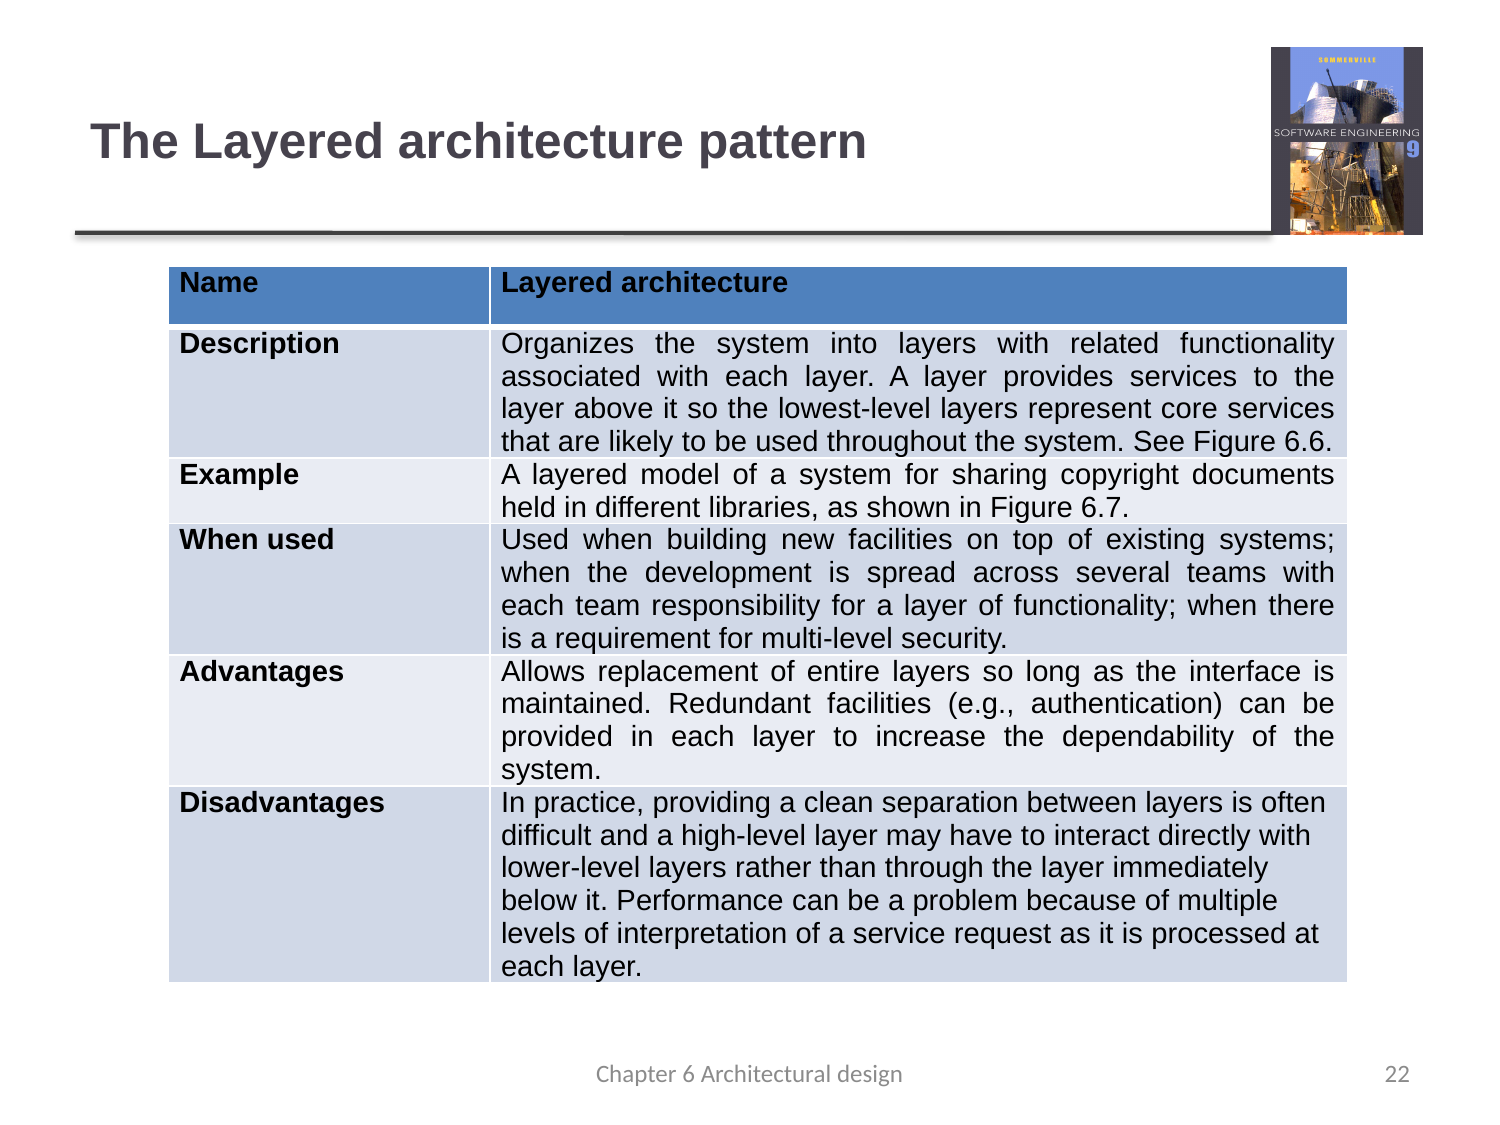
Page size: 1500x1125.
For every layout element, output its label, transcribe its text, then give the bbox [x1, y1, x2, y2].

table_header Name [169, 267, 489, 324]
table_cell Organizes the system into layers with related functionality associated with each layer. A layer provides services to the layer above it so the lowest-level layers represent core services that are likely to be used throughout the system. See Figure 6.6. [491, 330, 1347, 457]
footer Chapter 6 Architectural design [512, 1042, 988, 1103]
table_cell Allows replacement of entire layers so long as the interface is maintained. Redundant facilities (e.g., authentication) can be provided in each layer to increase the dependability of the system. [491, 656, 1347, 785]
table_cell Description [169, 330, 489, 457]
table_cell Used when building new facilities on top of existing systems; when the development is spread across several teams with each team responsibility for a layer of functionality; when there is a requirement for multi-level security. [491, 524, 1347, 654]
table_header Layered architecture [491, 267, 1347, 324]
table_cell Disadvantages [169, 787, 489, 982]
table_cell A layered model of a system for sharing copyright documents held in different libraries, as shown in Figure 6.7. [491, 459, 1347, 523]
title The Layered architecture pattern [74, 44, 1272, 233]
picture [1272, 47, 1423, 235]
slide_number 22 [1074, 1042, 1425, 1103]
table_cell Example [169, 459, 489, 523]
table_cell In practice, providing a clean separation between layers is often difficult and a high-level layer may have to interact directly with lower-level layers rather than through the layer immediately below it. Performance can be a problem because of multiple levels of interpretation of a service request as it is processed at each layer. [491, 787, 1347, 982]
table_cell Advantages [169, 656, 489, 785]
table_cell When used [169, 524, 489, 654]
